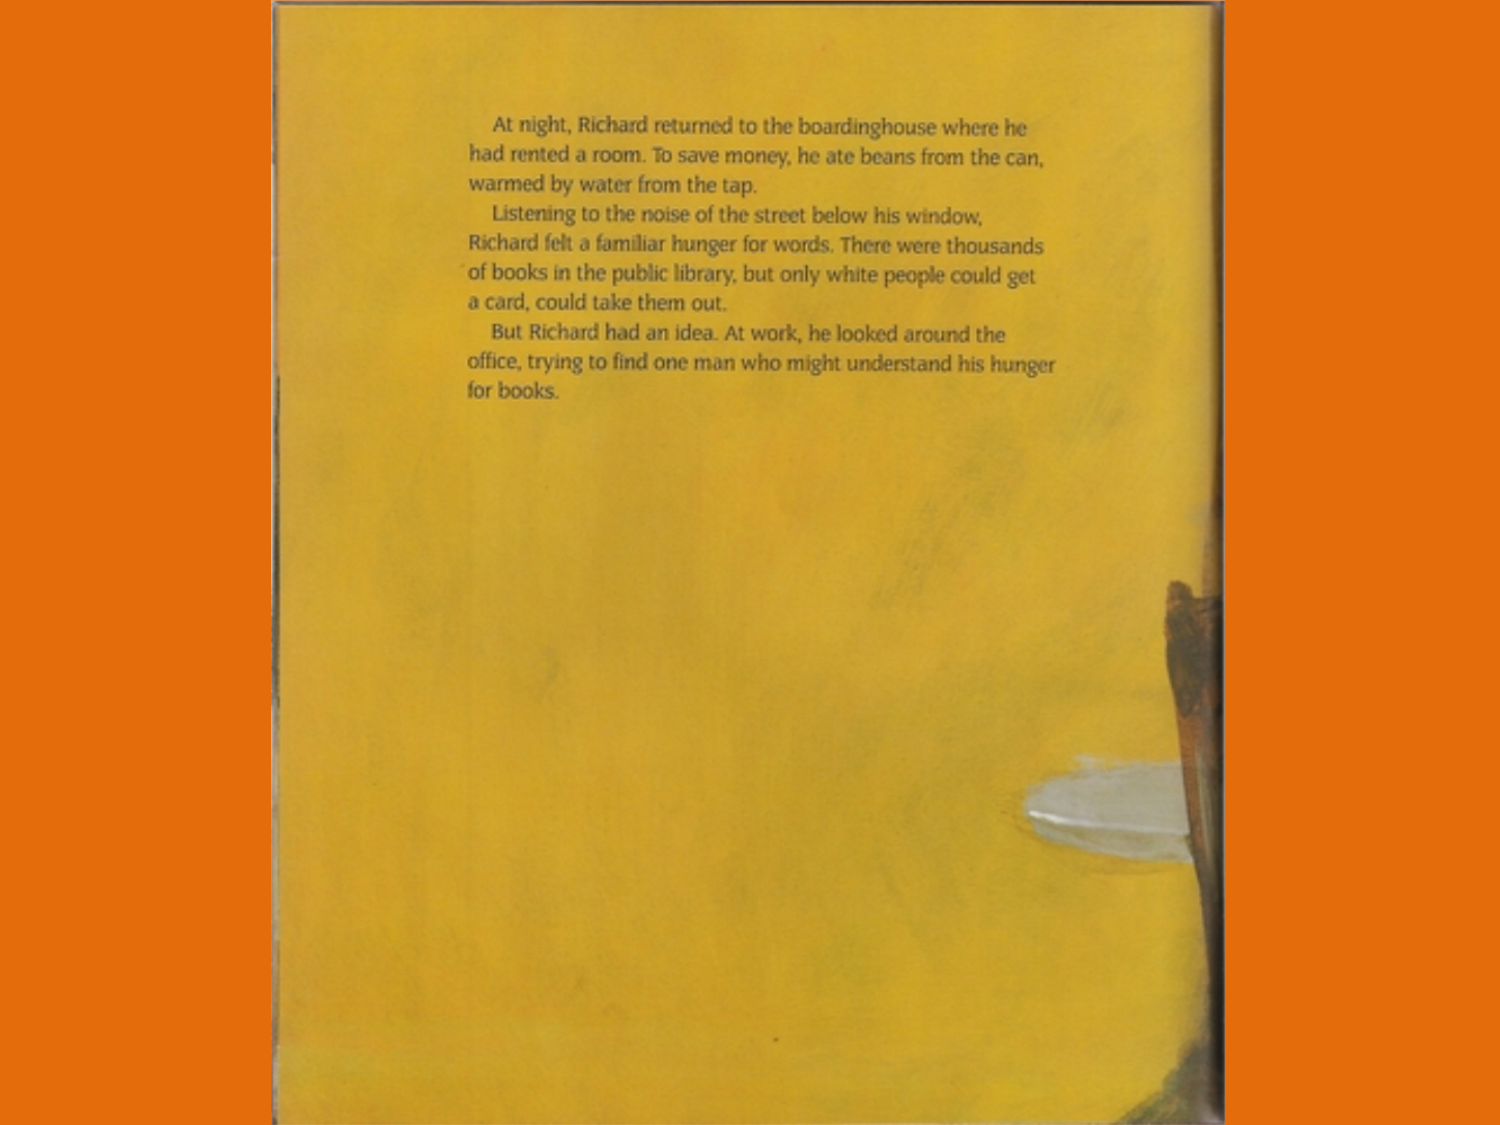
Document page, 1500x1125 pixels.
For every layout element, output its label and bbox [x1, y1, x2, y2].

picture [269, 0, 1225, 1125]
